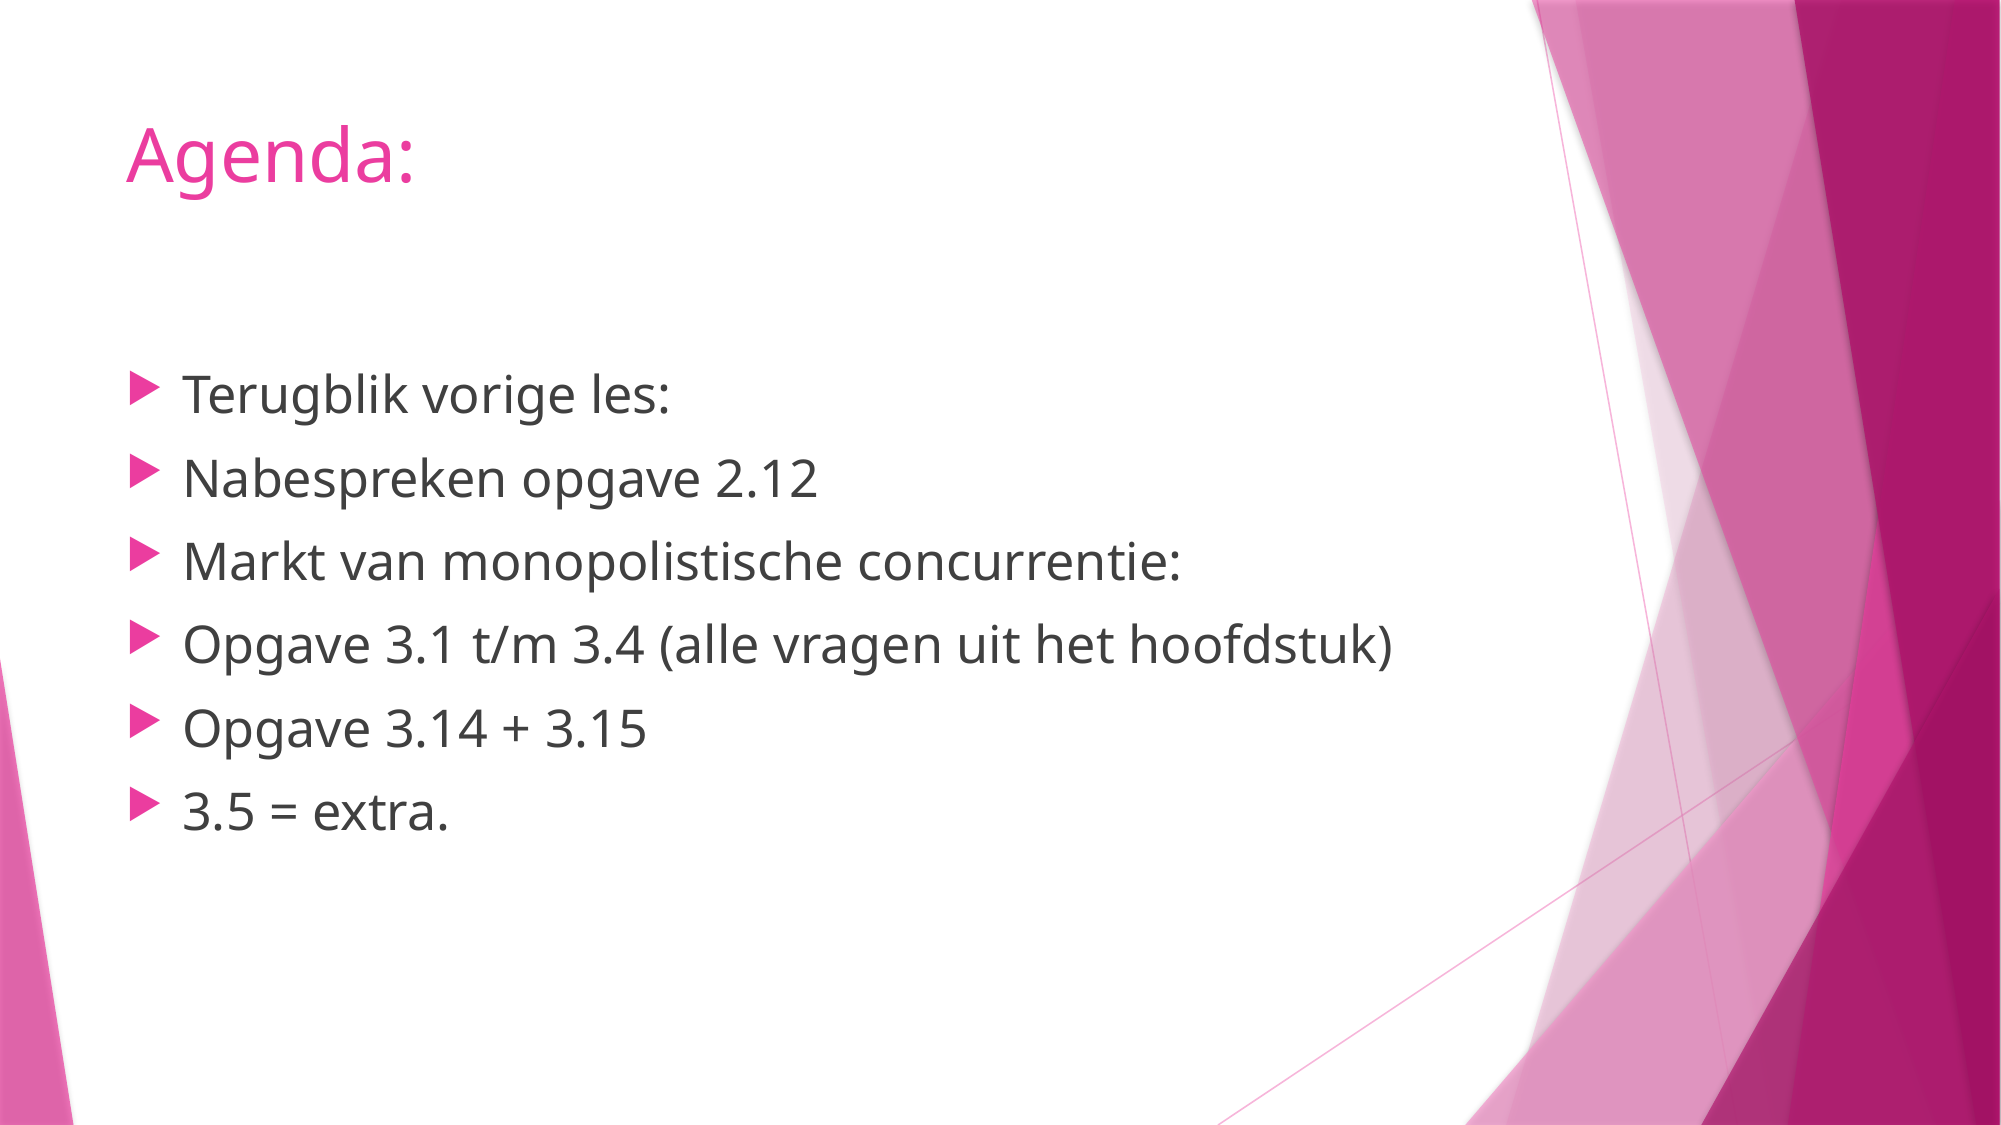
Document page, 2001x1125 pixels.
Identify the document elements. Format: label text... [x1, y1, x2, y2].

title Agenda: [111, 99, 1522, 317]
list Terugblik vorige les: Nabespreken opgave 2.12 Markt van monopolistische concurrentie: Opgave 3.1 t/m 3.4 (alle vragen uit het hoofdstuk) Opgave 3.14 + 3.15 3.5 = extra. [111, 354, 1522, 992]
